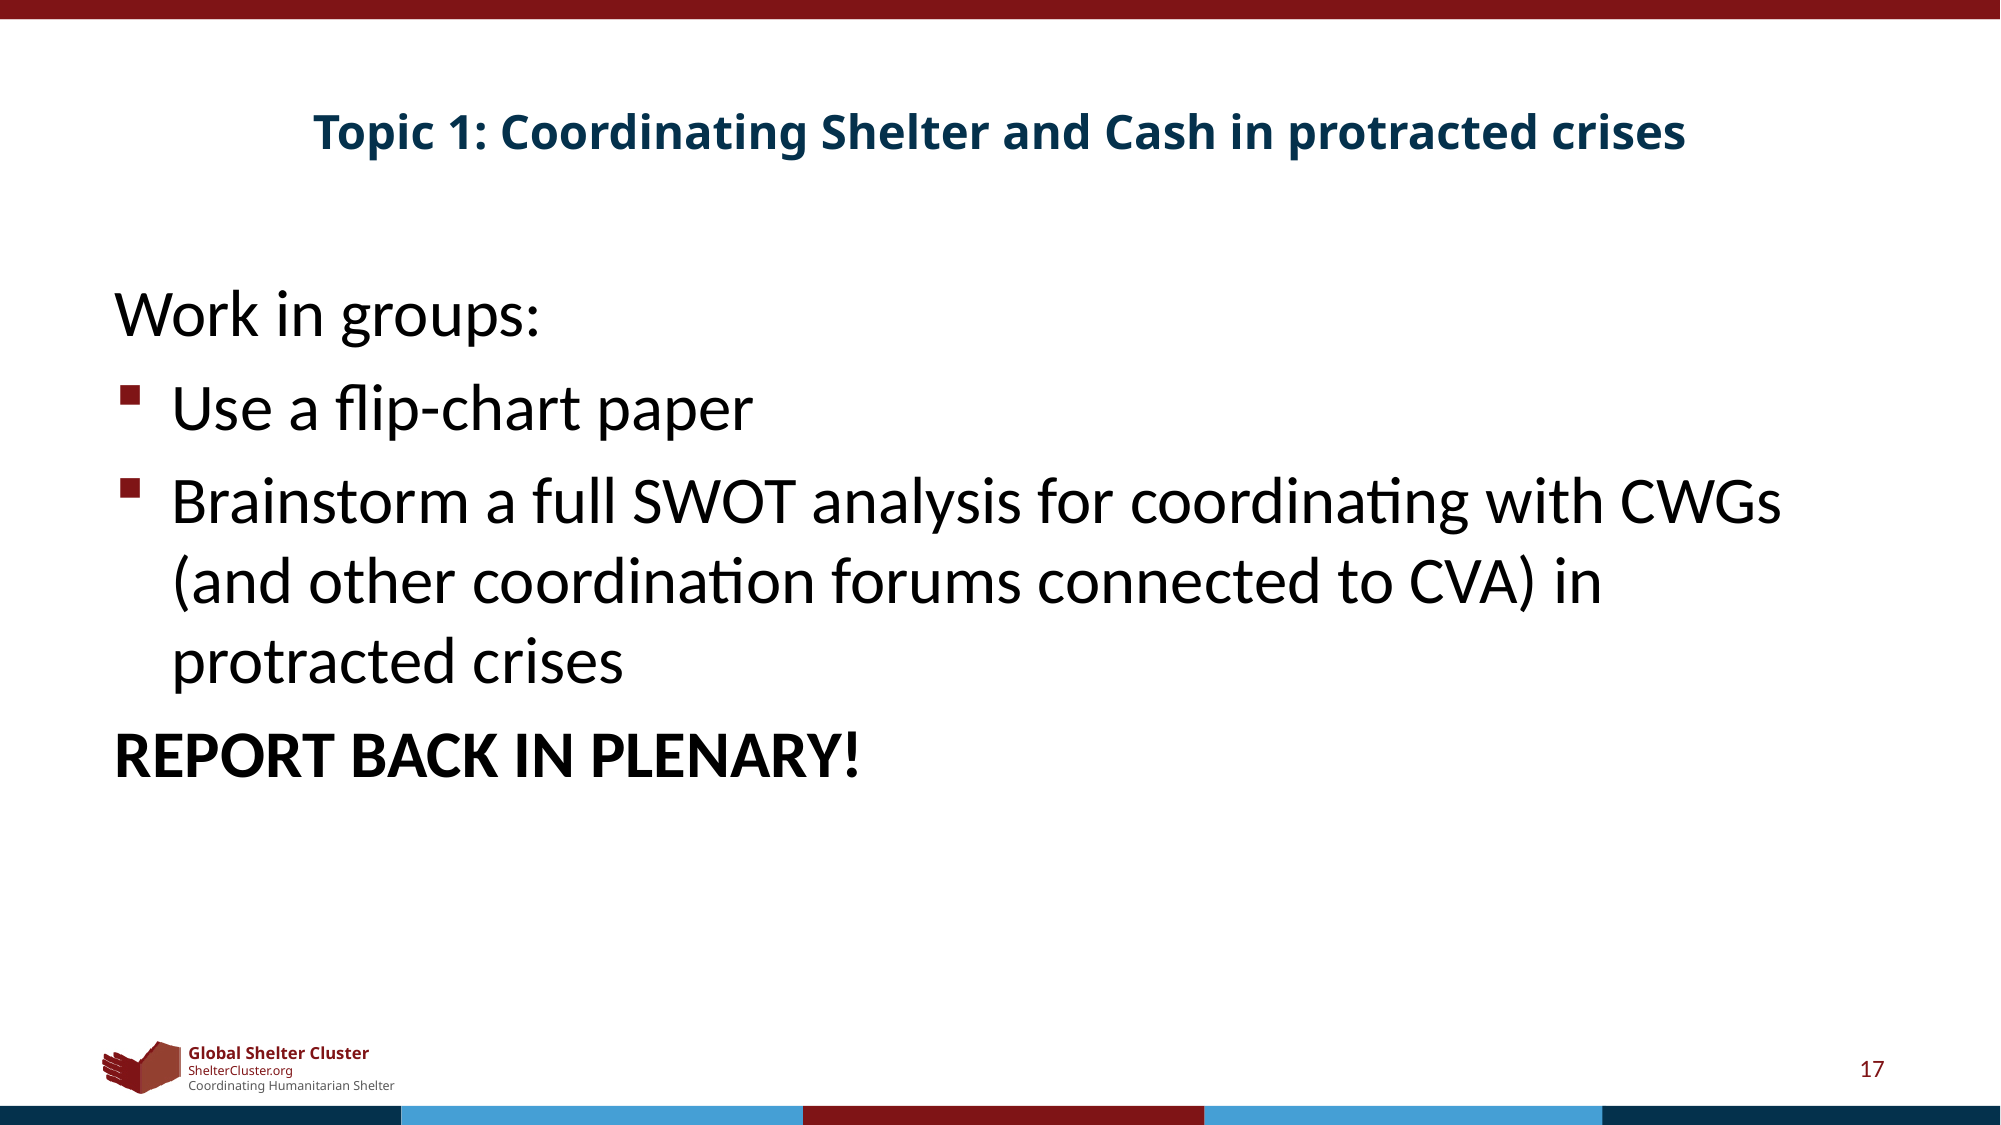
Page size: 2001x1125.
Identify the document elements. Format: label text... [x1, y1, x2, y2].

slide_number 17 [1433, 1037, 1900, 1098]
picture [102, 1041, 181, 1094]
title Topic 1: Coordinating Shelter and Cash in protracted crises [99, 93, 1900, 262]
list Work in groups: Use a flip-chart paper Brainstorm a full SWOT analysis for coordinating with CWGs (and other coordination forums connected to CVA) in protracted crises REPORT BACK IN PLENARY! [99, 262, 1900, 1005]
